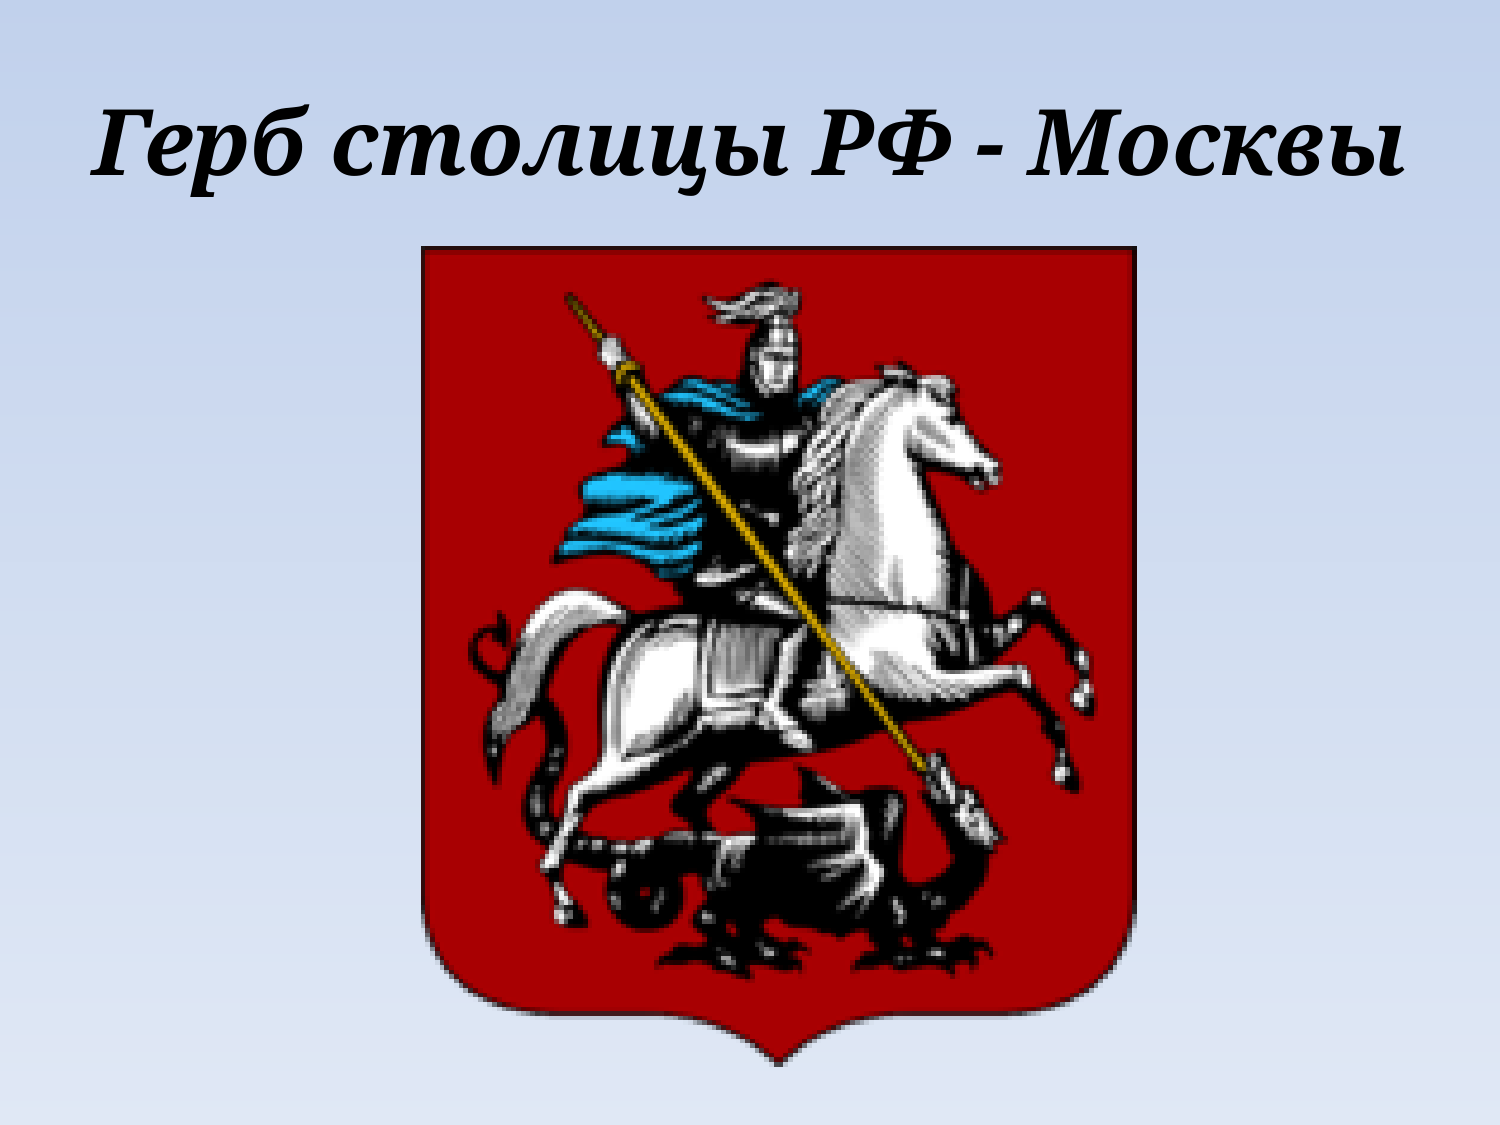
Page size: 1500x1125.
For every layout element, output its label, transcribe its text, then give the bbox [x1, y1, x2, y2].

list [421, 245, 1137, 1067]
title Герб столицы РФ - Москвы [75, 45, 1425, 233]
